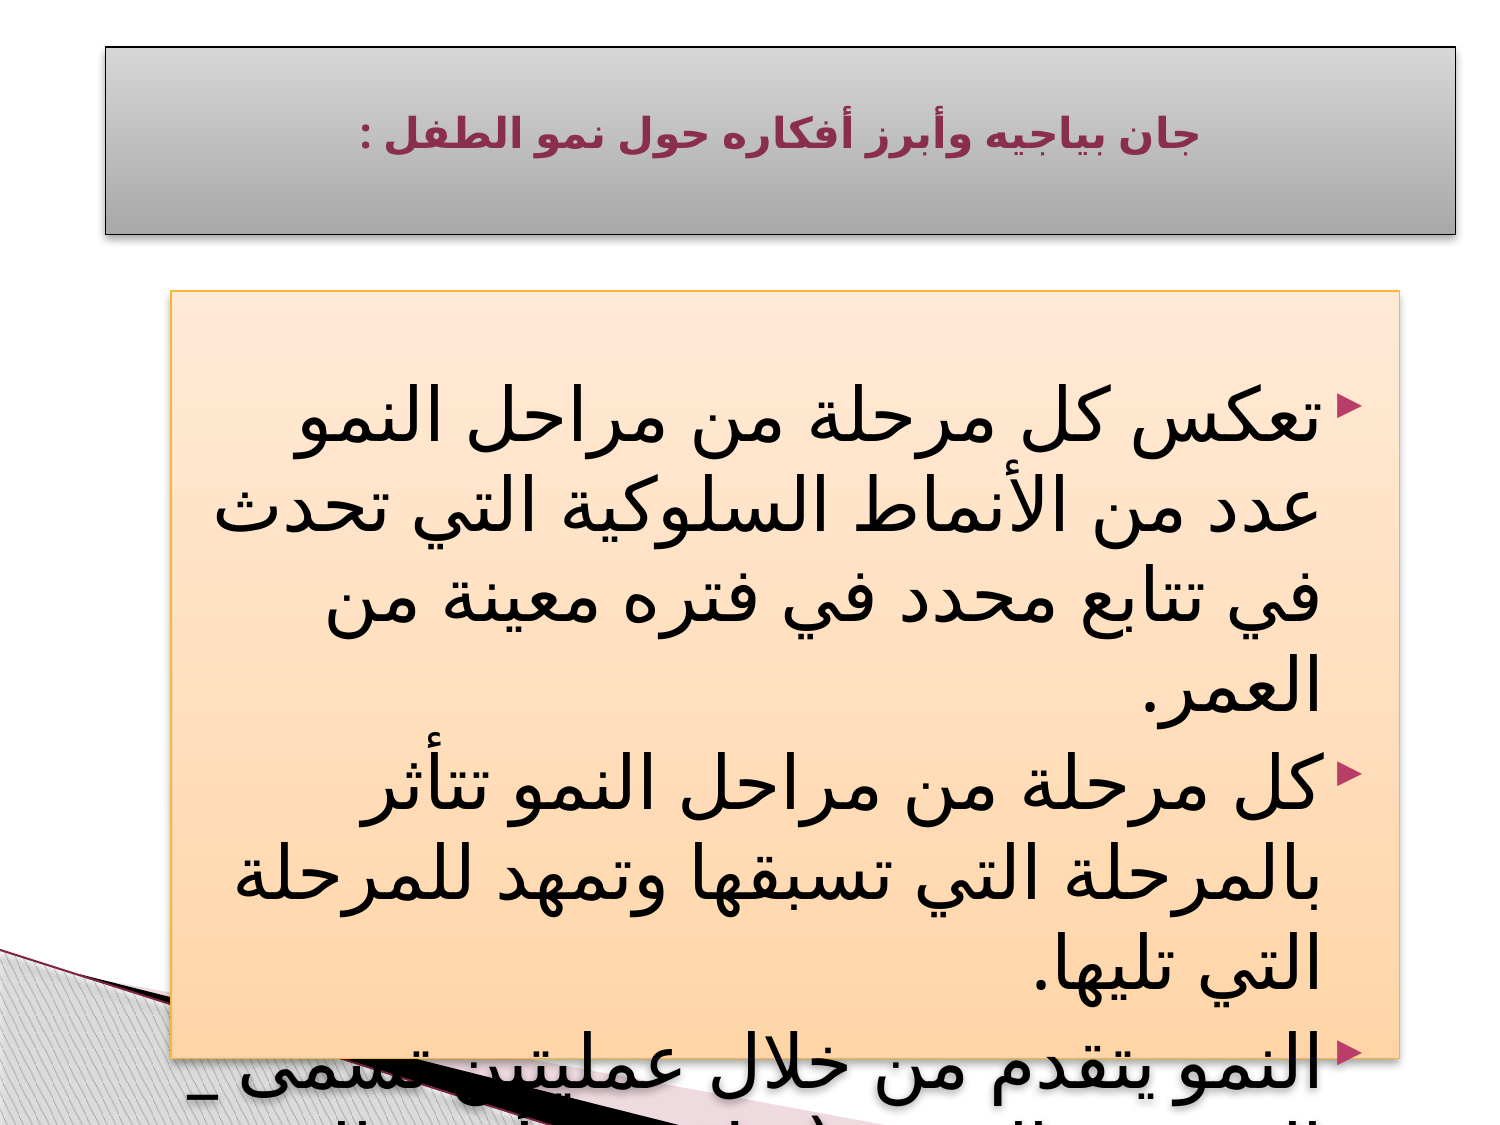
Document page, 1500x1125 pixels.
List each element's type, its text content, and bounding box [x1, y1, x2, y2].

list تعكس كل مرحلة من مراحل النمو عدد من الأنماط السلوكية التي تحدث في تتابع محدد في فتره معينة من العمر. كل مرحلة من مراحل النمو تتأثر بالمرحلة التي تسبقها وتمهد للمرحلة التي تليها. النمو يتقدم من خلال عمليتين تسمى _ التعميم والتمييز ( ملاحظة أوجه الشبه والاختلاف). [170, 290, 1400, 1059]
title جان بياجيه وأبرز أفكاره حول نمو الطفل : [105, 46, 1456, 235]
